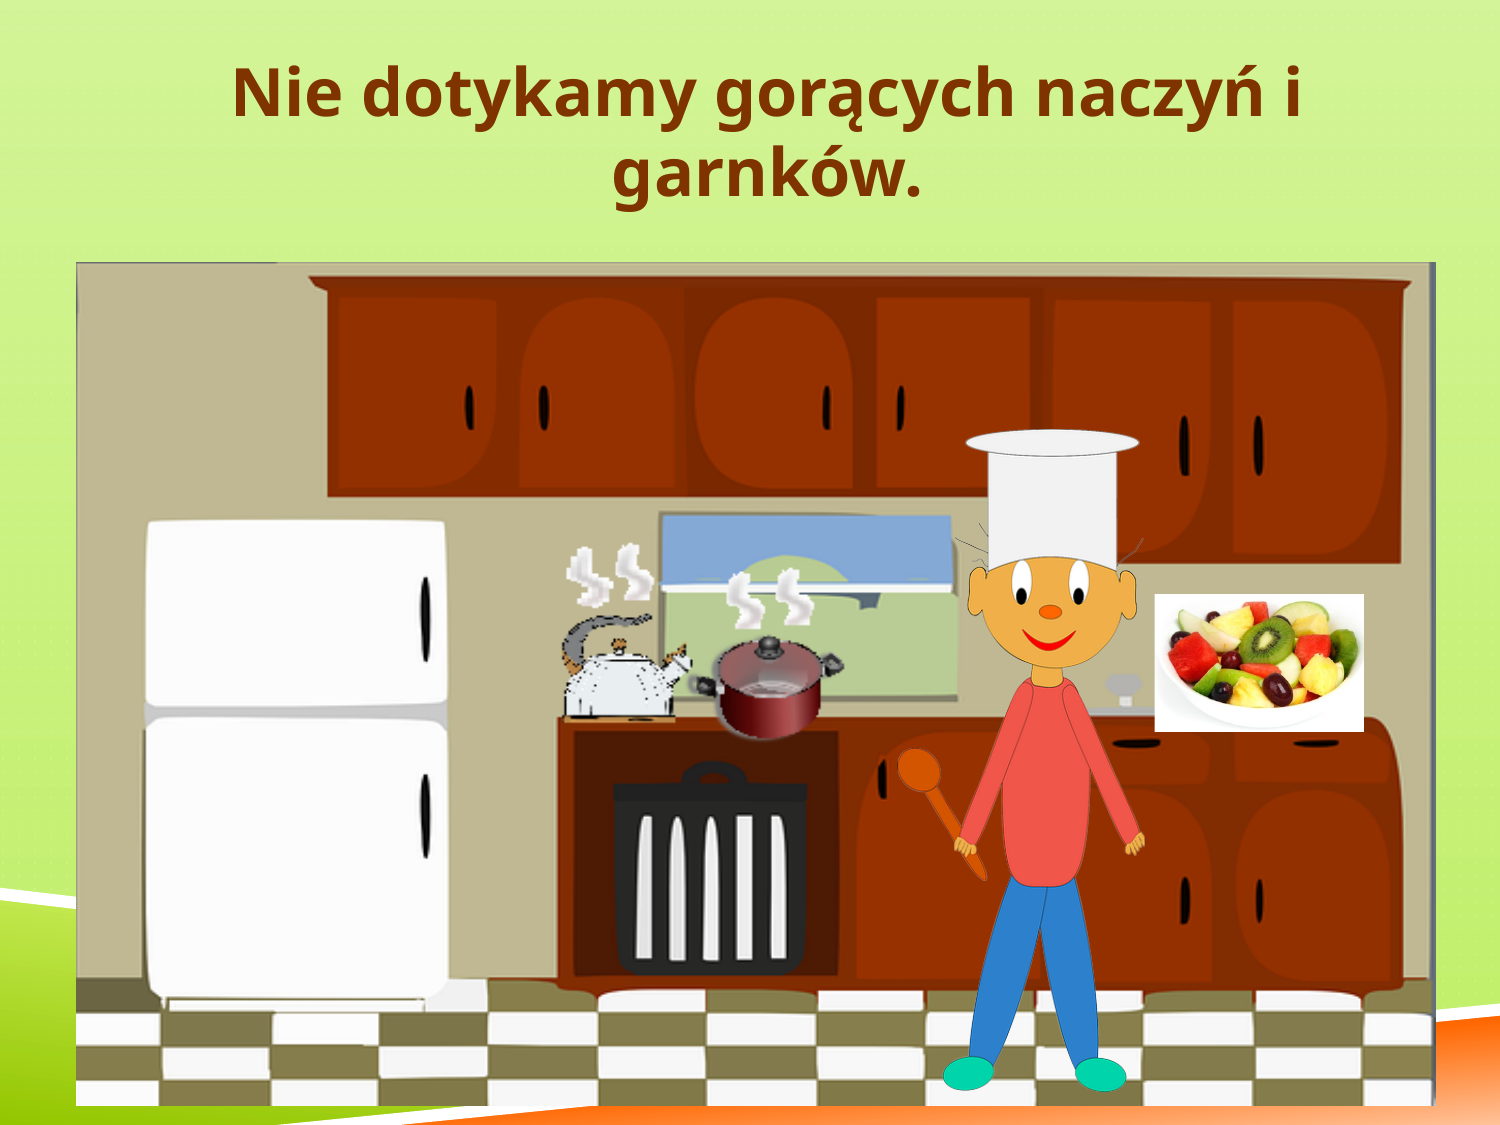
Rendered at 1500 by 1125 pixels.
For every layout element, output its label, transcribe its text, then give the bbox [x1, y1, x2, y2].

picture [855, 429, 1365, 1092]
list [76, 262, 1436, 1107]
text_box Nie dotykamy gorących naczyń i garnków. [171, 42, 1364, 218]
